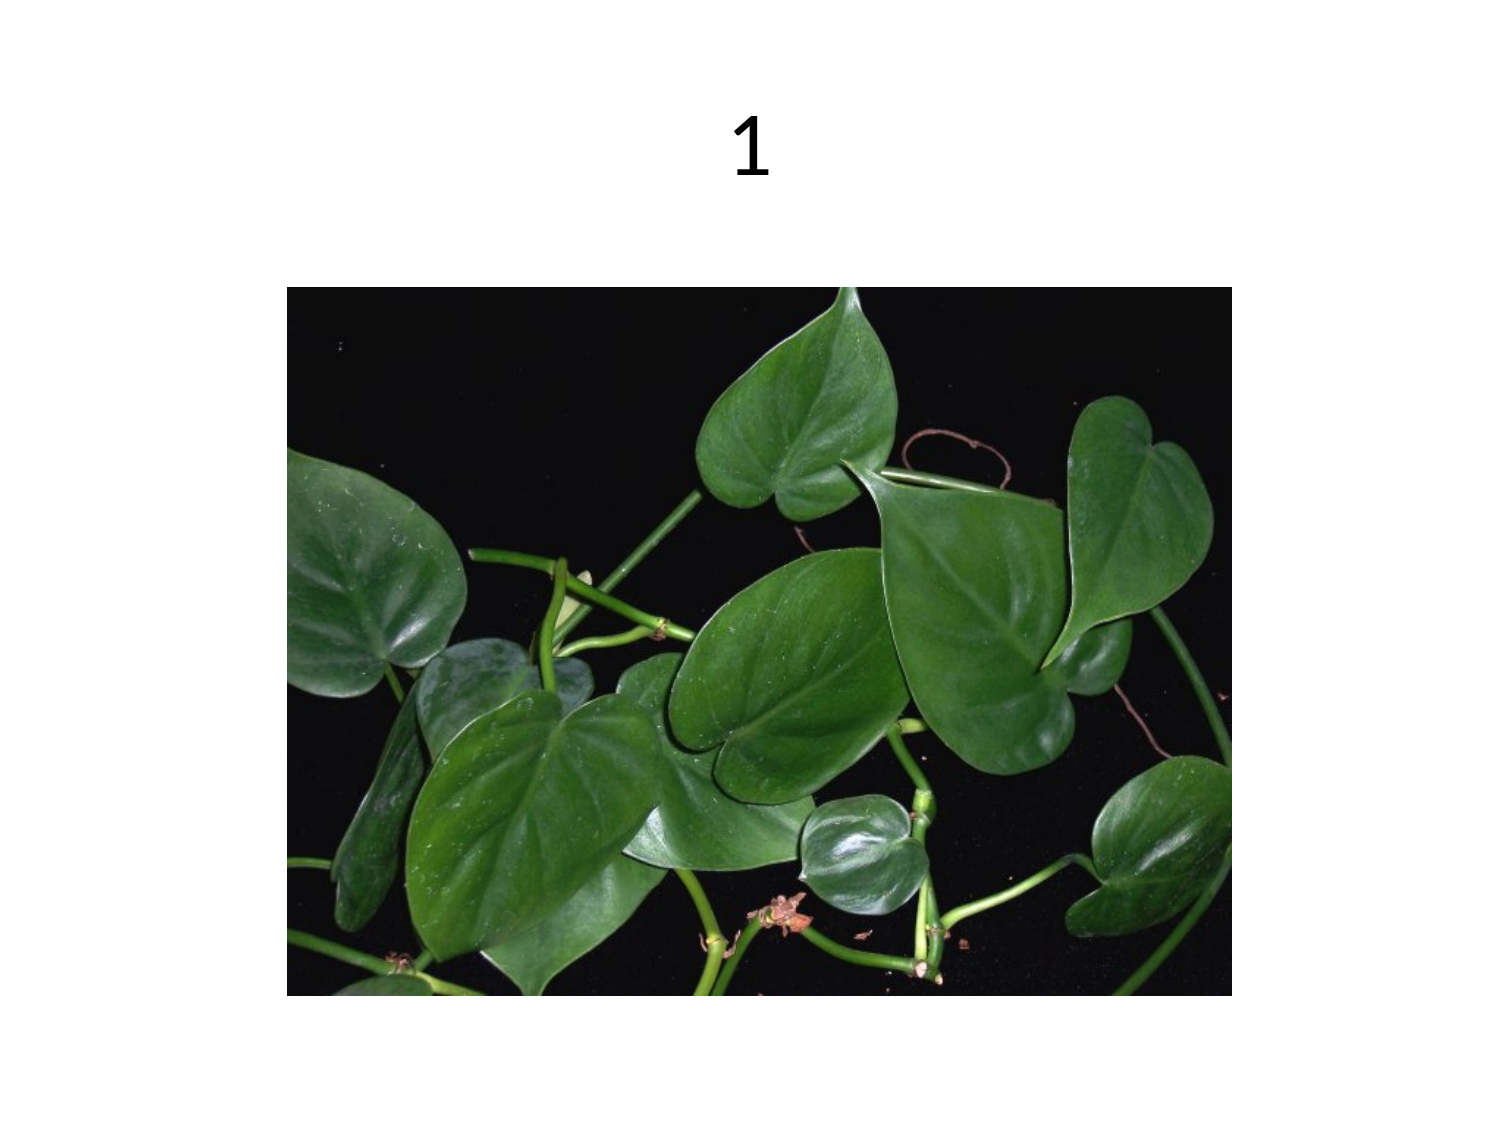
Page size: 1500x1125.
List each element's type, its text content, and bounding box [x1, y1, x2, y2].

picture [287, 287, 1232, 996]
title 1 [75, 45, 1425, 233]
